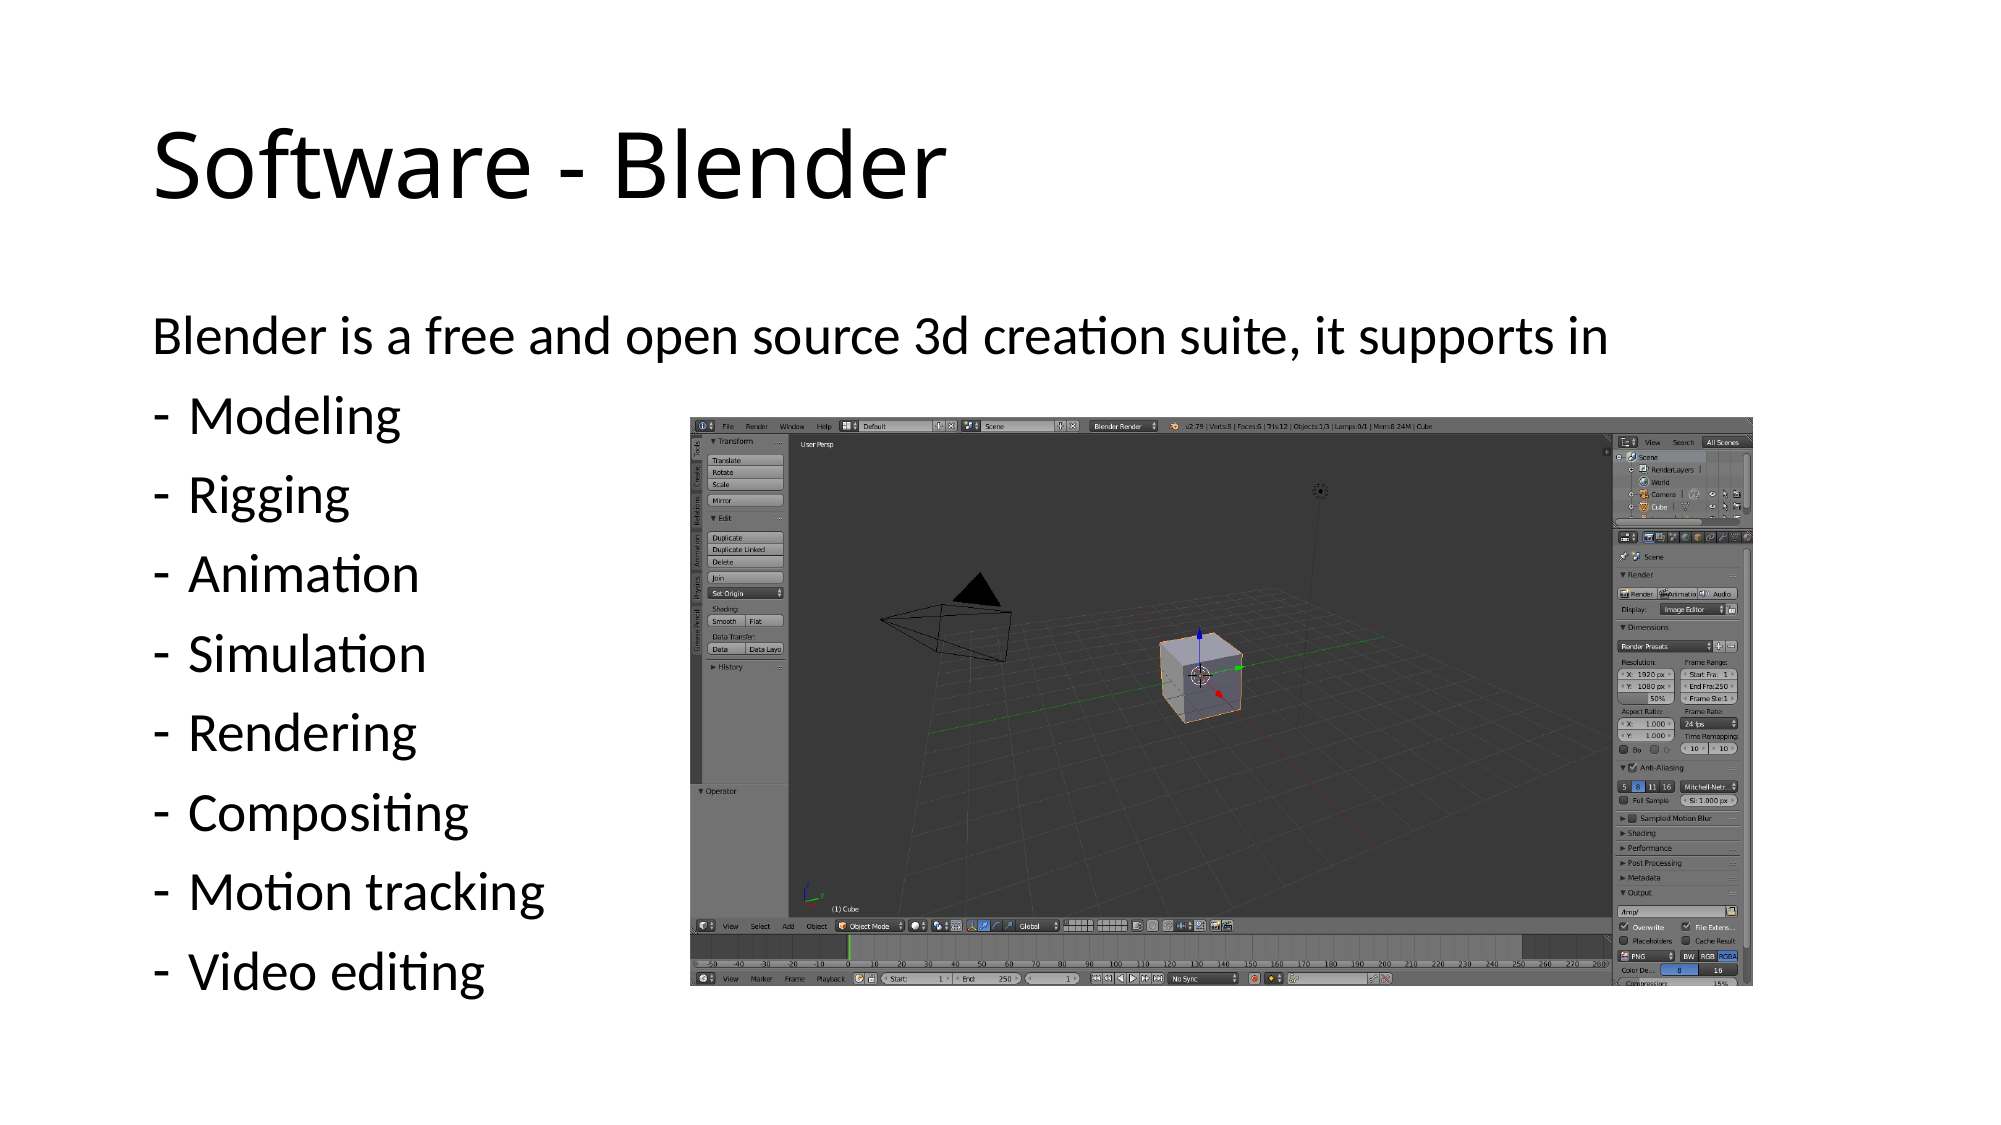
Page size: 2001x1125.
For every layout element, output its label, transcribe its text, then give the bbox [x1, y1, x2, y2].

title Software - Blender [137, 59, 1863, 278]
list Blender is a free and open source 3d creation suite, it supports in Modeling Rigging Animation Simulation Rendering Compositing Motion tracking Video editing [137, 299, 1863, 1014]
picture [690, 417, 1753, 987]
